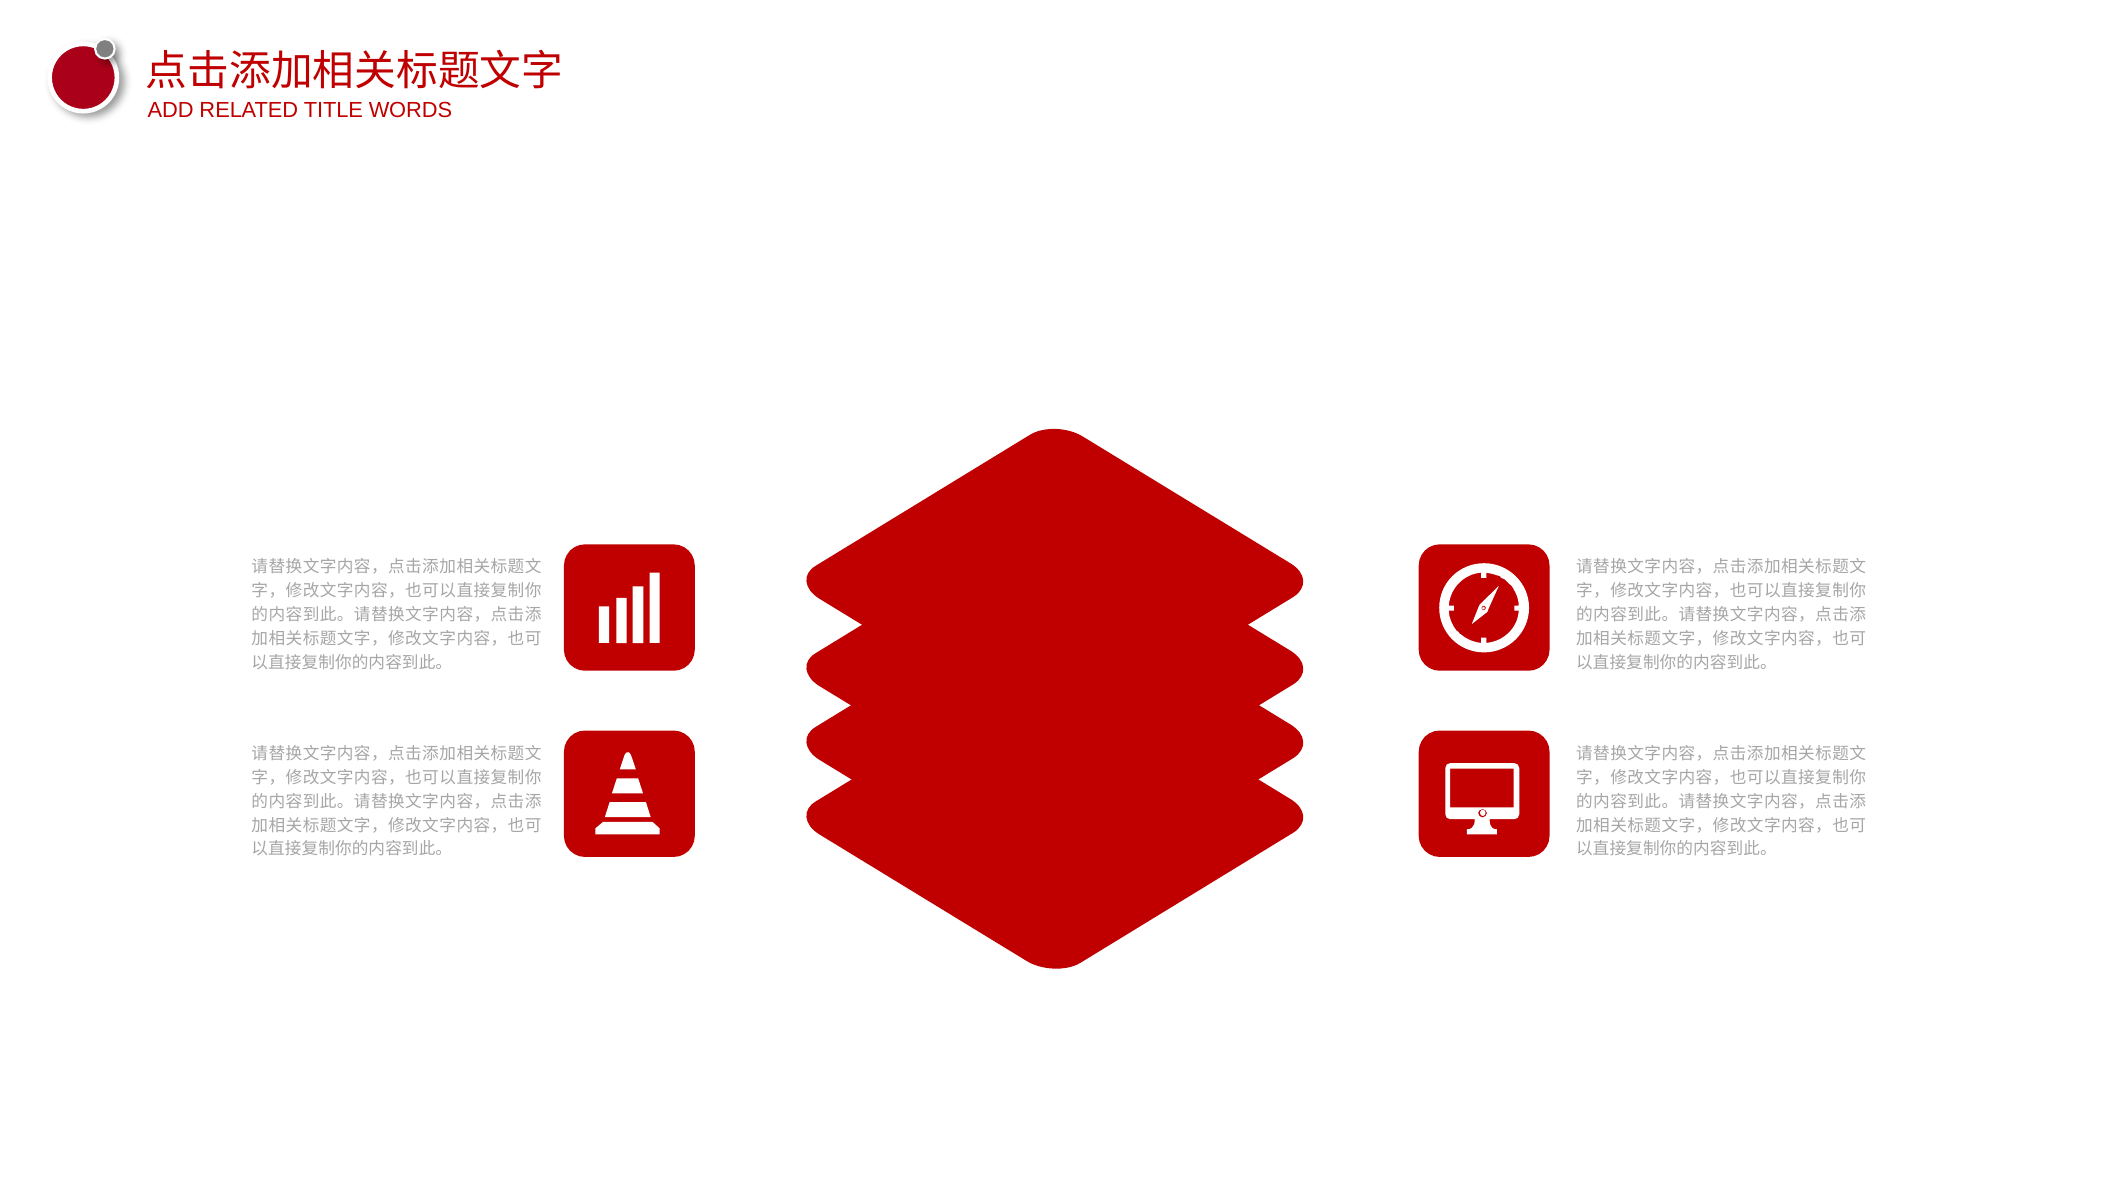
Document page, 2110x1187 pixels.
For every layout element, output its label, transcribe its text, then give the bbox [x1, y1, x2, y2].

text_box [619, 752, 636, 770]
text_box 请替换文字内容，点击添加相关标题文字，修改文字内容，也可以直接复制你的内容到此。请替换文字内容，点击添加相关标题文字，修改文字内容，也可以直接复制你的内容到此。 [251, 552, 542, 672]
text_box [562, 729, 696, 858]
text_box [598, 572, 660, 644]
text_box [562, 543, 696, 672]
text_box 请替换文字内容，点击添加相关标题文字，修改文字内容，也可以直接复制你的内容到此。请替换文字内容，点击添加相关标题文字，修改文字内容，也可以直接复制你的内容到此。 [251, 738, 542, 859]
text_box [1445, 763, 1520, 835]
text_box [94, 37, 116, 60]
text_box [1417, 729, 1551, 858]
text_box [611, 778, 643, 794]
text_box 请替换文字内容，点击添加相关标题文字，修改文字内容，也可以直接复制你的内容到此。请替换文字内容，点击添加相关标题文字，修改文字内容，也可以直接复制你的内容到此。 [1576, 738, 1867, 859]
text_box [1439, 563, 1530, 653]
text_box [604, 802, 651, 818]
text_box [48, 42, 118, 113]
text_box [1417, 543, 1551, 672]
text_box 请替换文字内容，点击添加相关标题文字，修改文字内容，也可以直接复制你的内容到此。请替换文字内容，点击添加相关标题文字，修改文字内容，也可以直接复制你的内容到此。 [1576, 552, 1867, 672]
text_box [806, 780, 1304, 969]
text_box 点击添加相关标题文字 [145, 43, 564, 95]
text_box [806, 428, 1304, 733]
text_box [806, 705, 1304, 895]
text_box ADD RELATED TITLE WORDS [147, 96, 453, 123]
text_box [806, 625, 1304, 821]
text_box [595, 821, 660, 835]
